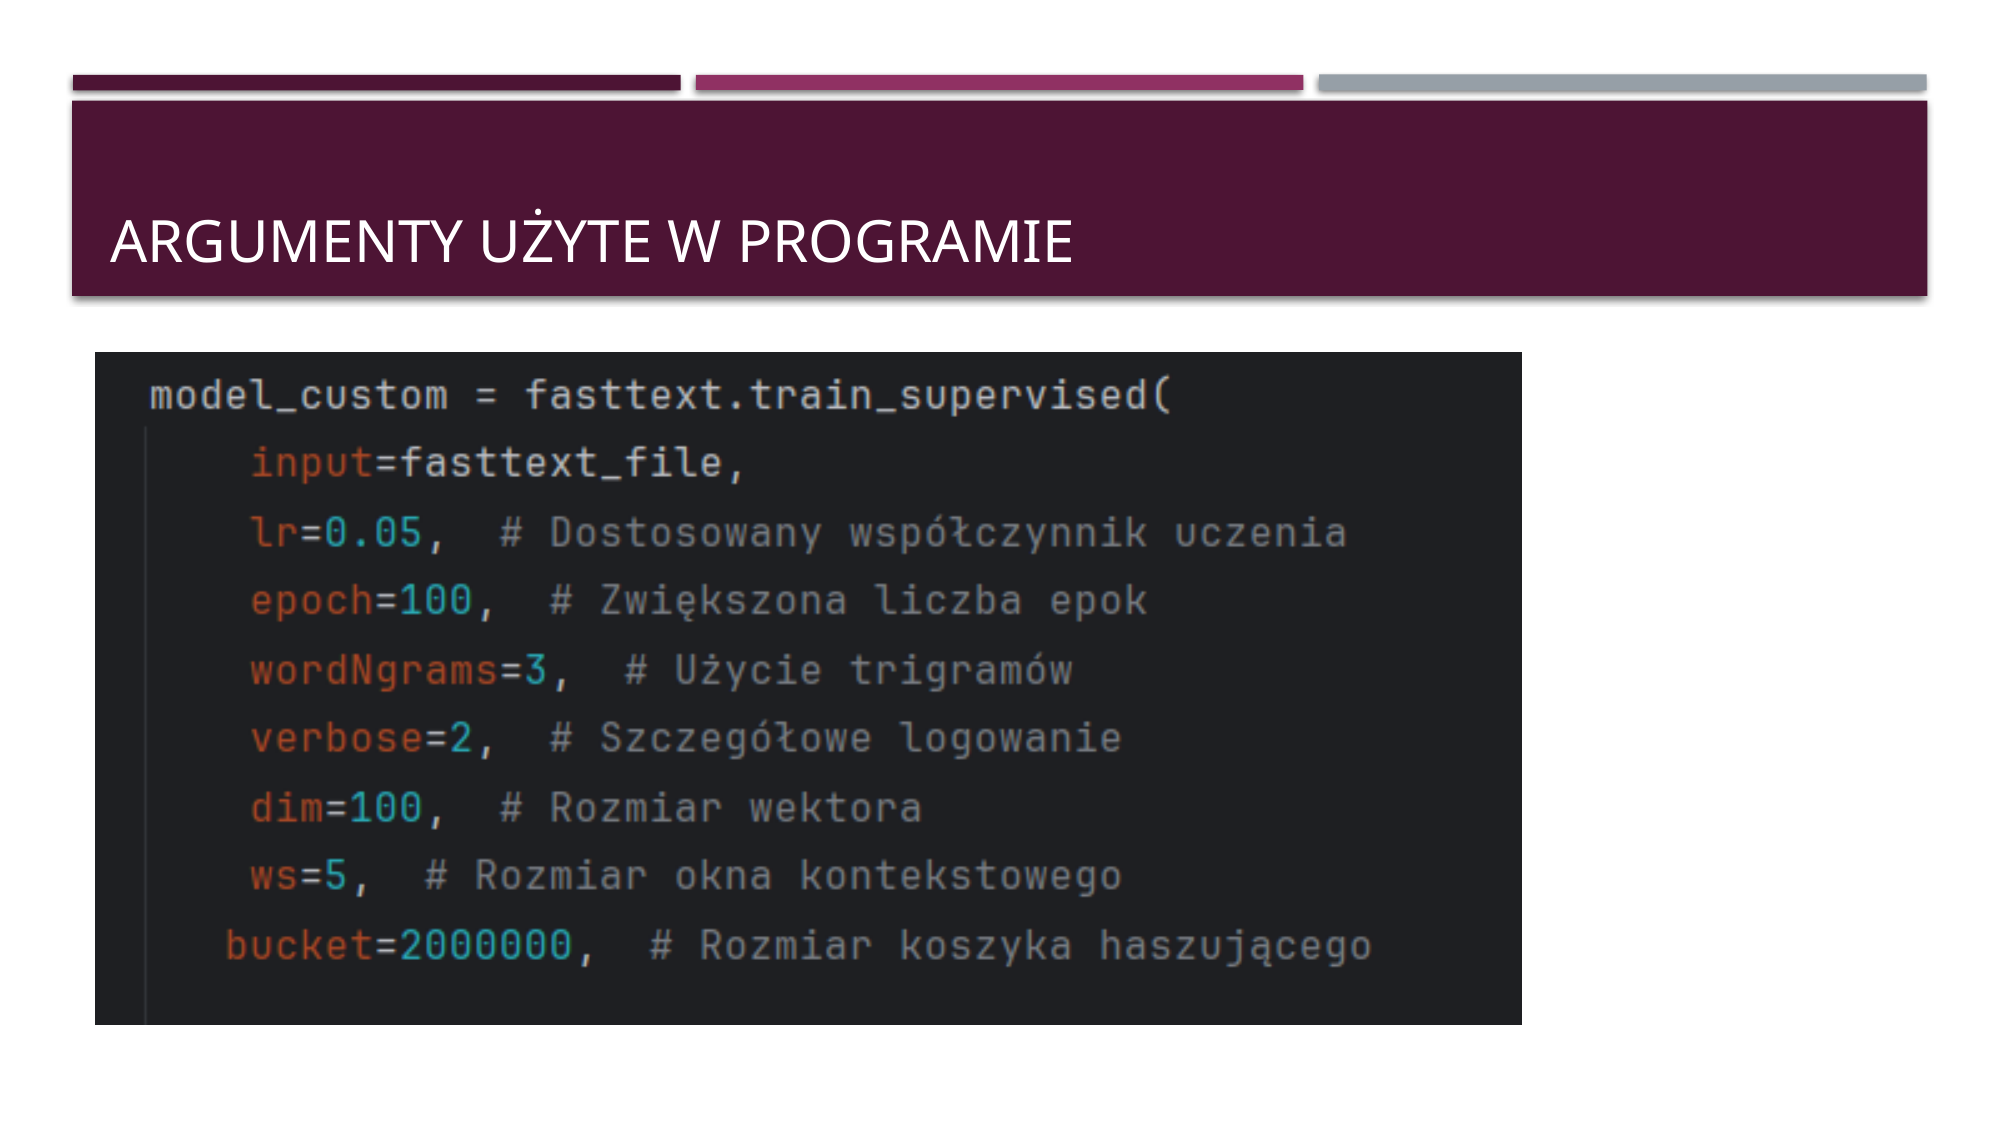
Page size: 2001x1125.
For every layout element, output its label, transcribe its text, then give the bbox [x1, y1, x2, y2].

title ARGUMENTY UŻYTE W PROGRAMIE [95, 115, 1905, 282]
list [94, 351, 1523, 1025]
